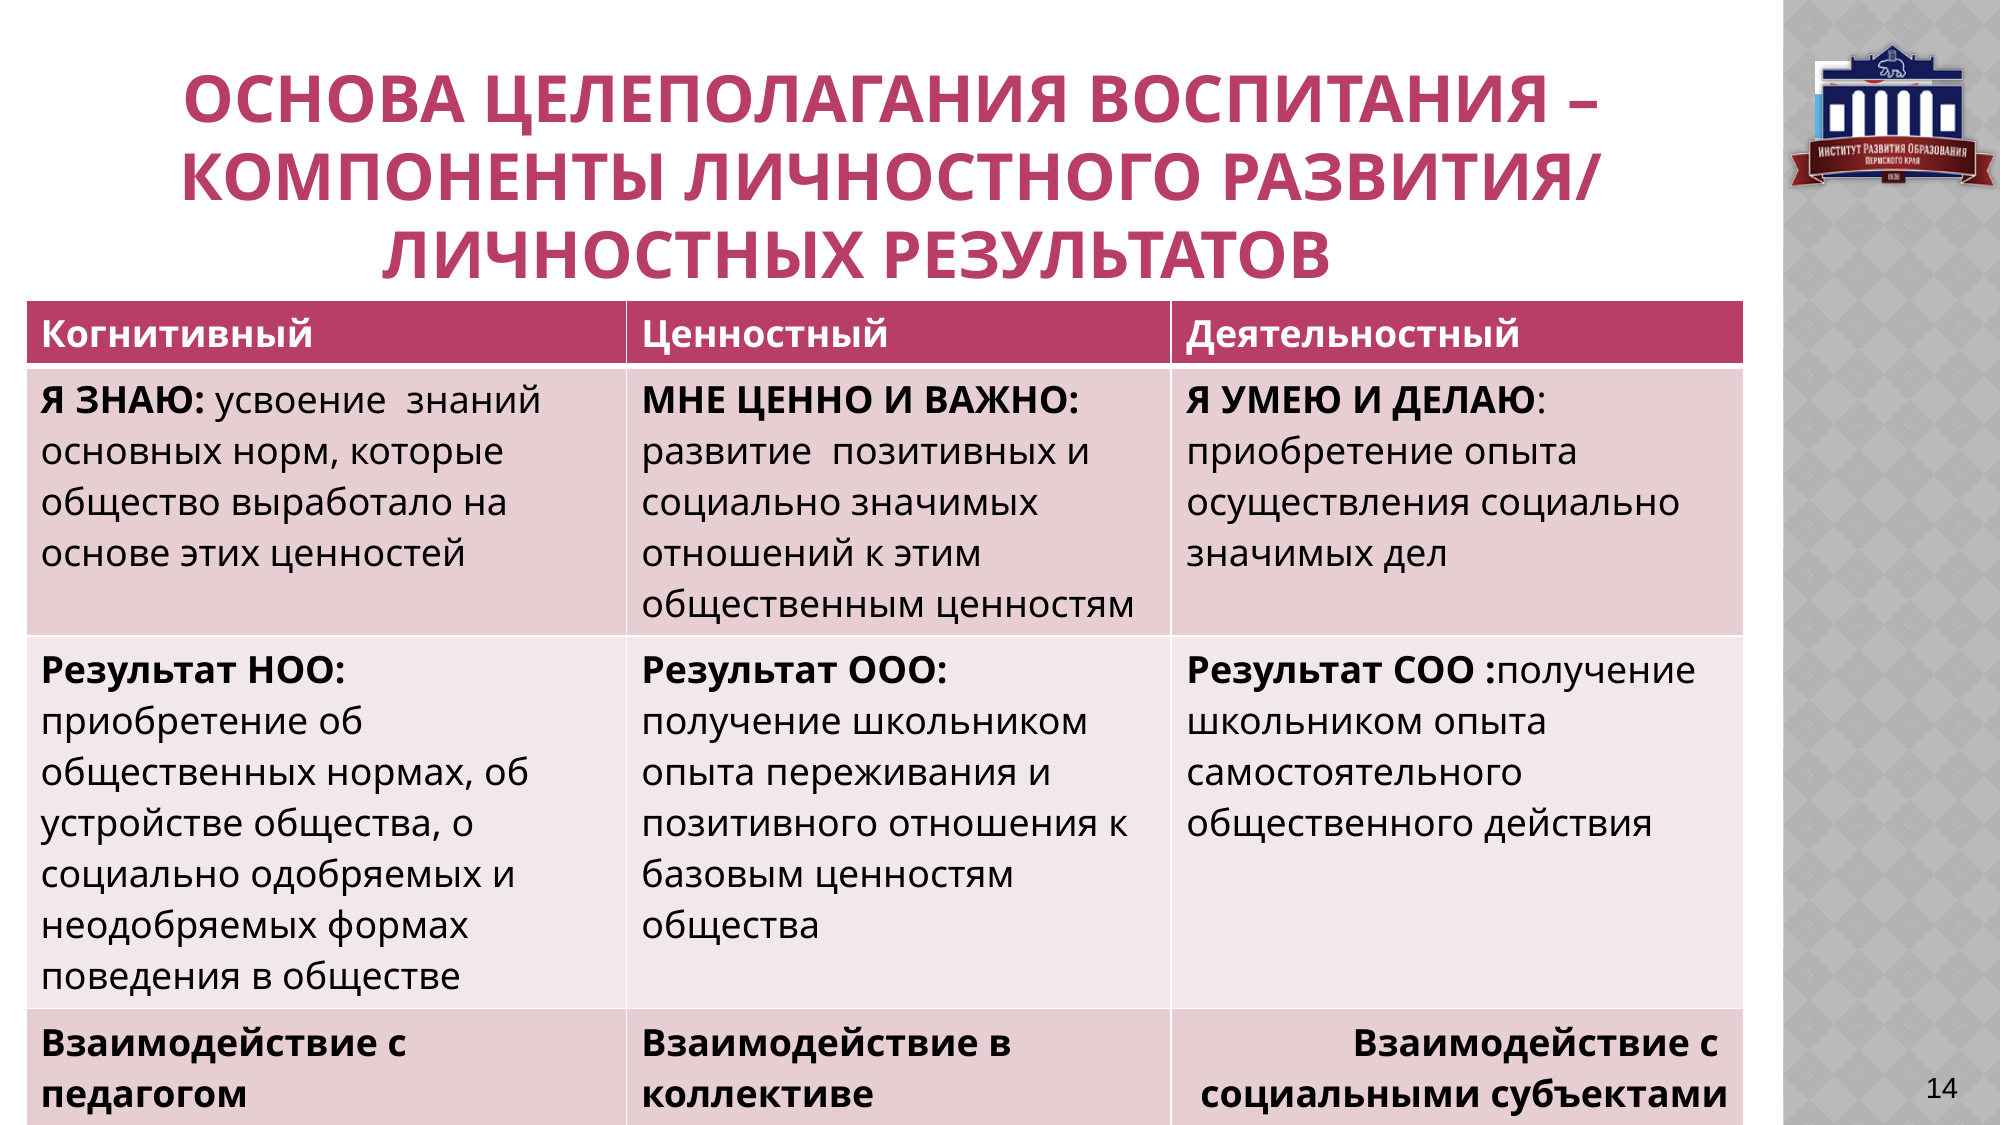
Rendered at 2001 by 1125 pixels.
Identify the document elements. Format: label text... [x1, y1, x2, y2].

table_cell Я ЗНАЮ: усвоение знаний основных норм, которые общество выработало на основе этих ценностей [27, 369, 626, 635]
table_header Деятельностный [1172, 301, 1743, 363]
picture [1784, 38, 2000, 194]
table_cell Результат ООО: получение школьником опыта переживания и позитивного отношения к базовым ценностям общества [627, 637, 1170, 1008]
table_cell Взаимодействие с социальными субъектами [1172, 1009, 1743, 1125]
table_header Когнитивный [27, 301, 626, 363]
table_cell Взаимодействие с педагогом [27, 1009, 626, 1125]
table_cell Взаимодействие в коллективе [627, 1009, 1170, 1125]
table_cell Результат НОО: приобретение об общественных нормах, об устройстве общества, о социально одобряемых и неодобряемых формах поведения в обществе [27, 637, 626, 1008]
table_header Ценностный [627, 301, 1170, 363]
table_cell Я УМЕЮ И ДЕЛАЮ: приобретение опыта осуществления социально значимых дел [1172, 369, 1743, 635]
table_cell МНЕ ЦЕННО И ВАЖНО: развитие позитивных и социально значимых отношений к этим общественным ценностям [627, 369, 1170, 635]
title Основа Целеполагания воспитания – компоненты личностного развития/ личностных результатов [99, 52, 1684, 292]
table_cell Результат СОО :получение школьником опыта самостоятельного общественного действия [1172, 637, 1743, 1008]
